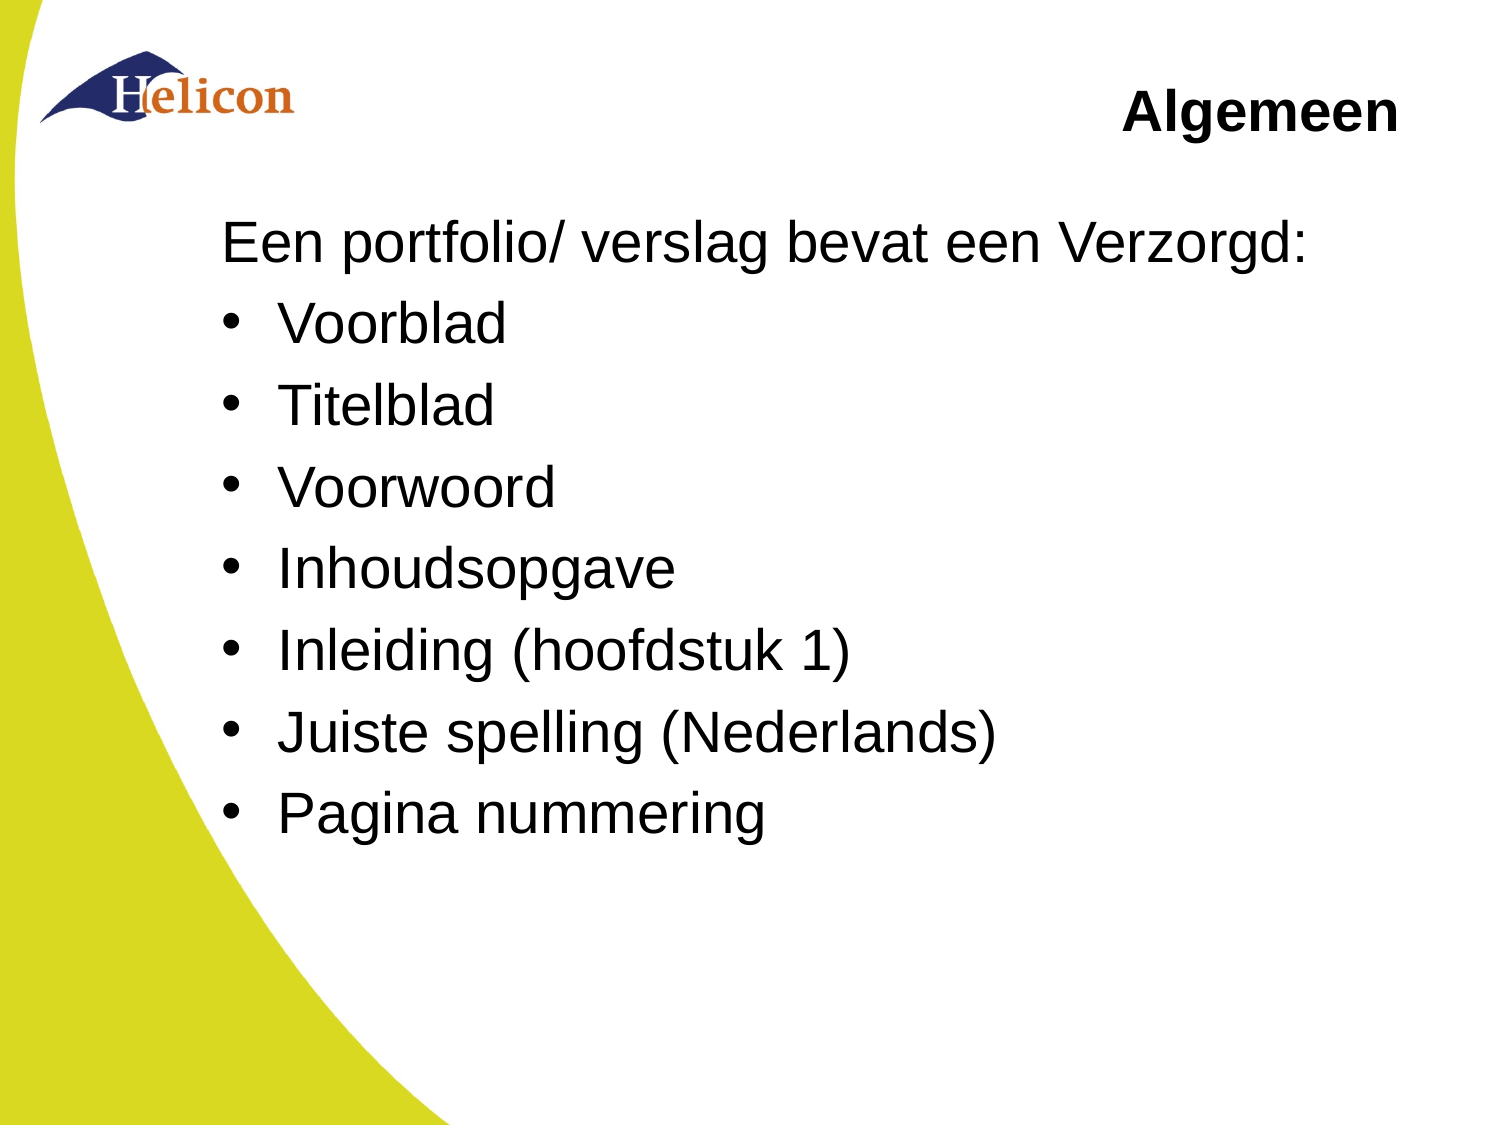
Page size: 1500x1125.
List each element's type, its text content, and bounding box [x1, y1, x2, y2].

list Een portfolio/ verslag bevat een Verzorgd: Voorblad Titelblad Voorwoord Inhoudsopgave Inleiding (hoofdstuk 1) Juiste spelling (Nederlands) Pagina nummering [206, 196, 1425, 1005]
picture [0, 0, 1500, 1125]
title Algemeen [324, 54, 1415, 161]
